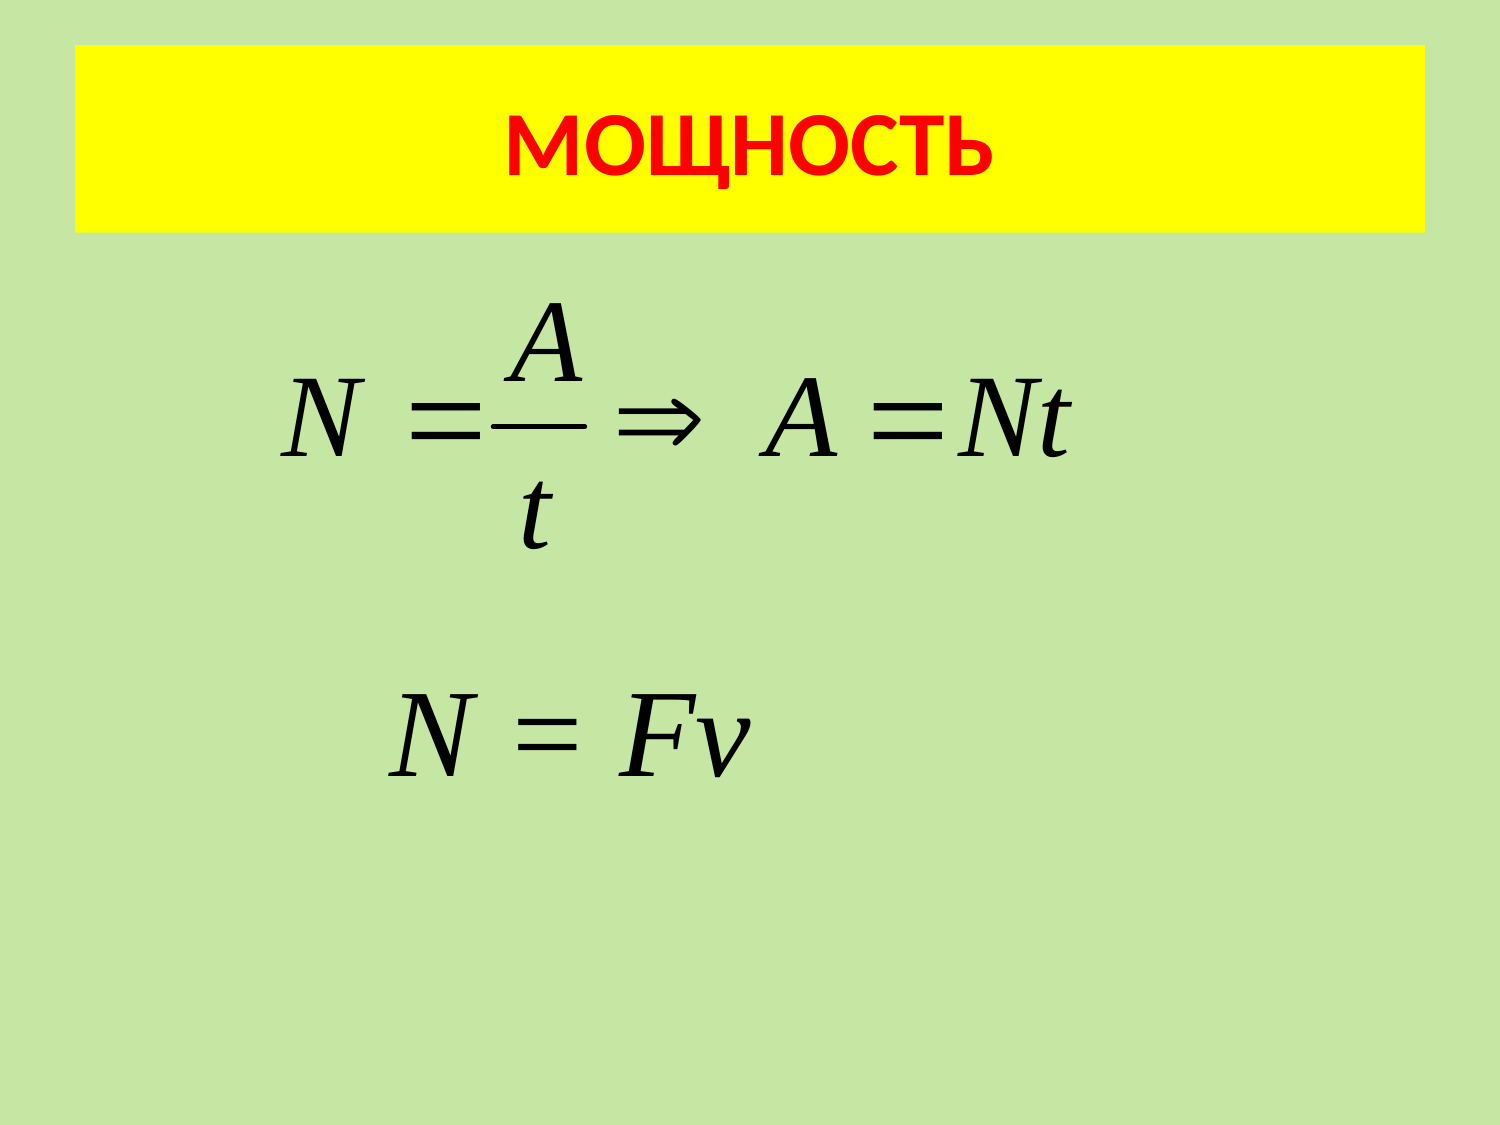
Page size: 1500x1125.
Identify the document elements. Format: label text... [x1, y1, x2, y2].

title МОЩНОСТЬ [75, 45, 1425, 233]
text_box N = Fv [375, 644, 821, 810]
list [257, 269, 1094, 575]
